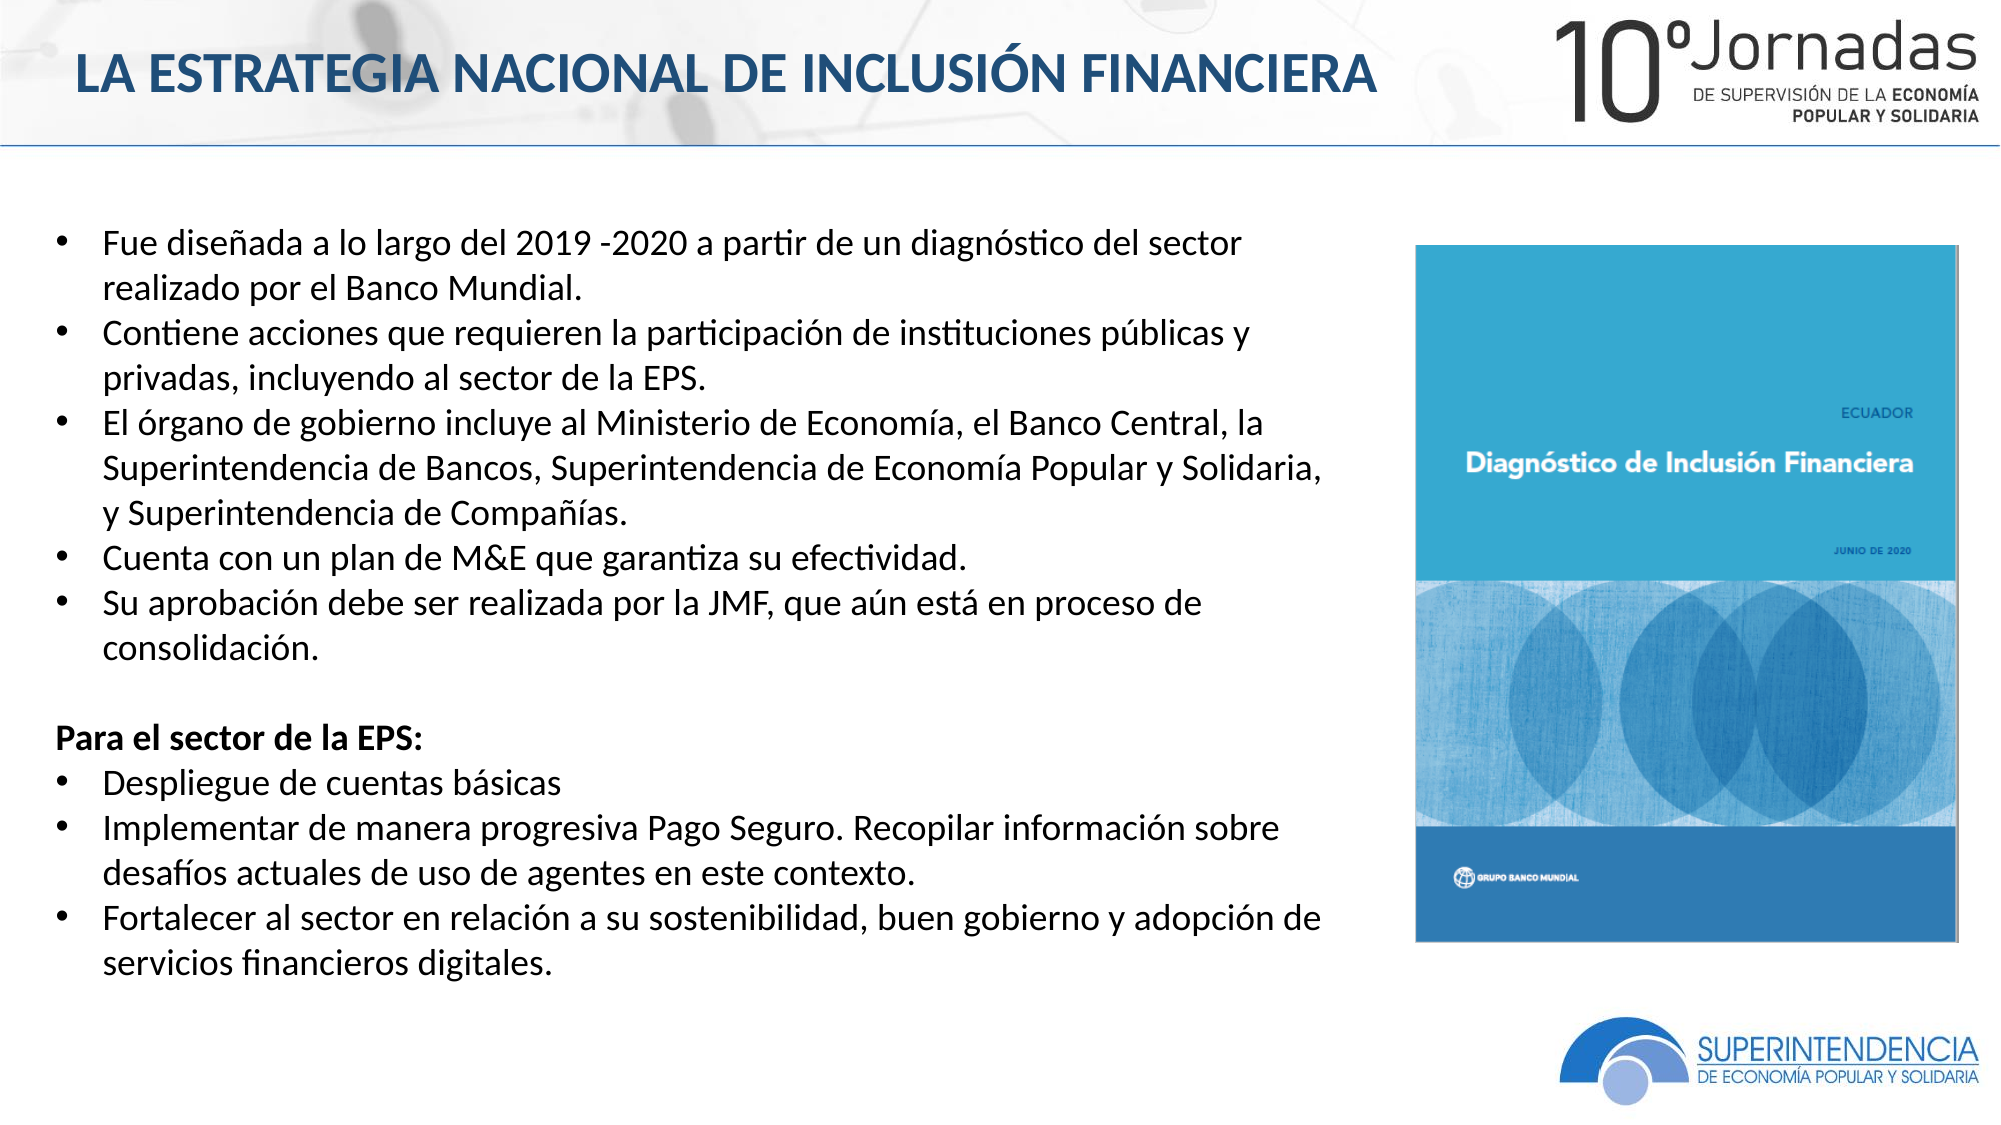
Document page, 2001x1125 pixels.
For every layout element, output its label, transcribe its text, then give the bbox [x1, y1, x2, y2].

text_box Fue diseñada a lo largo del 2019 -2020 a partir de un diagnóstico del sector realizado por el Banco Mundial. Contiene acciones que requieren la participación de instituciones públicas y privadas, incluyendo al sector de la EPS. El órgano de gobierno incluye al Ministerio de Economía, el Banco Central, la Superintendencia de Bancos, Superintendencia de Economía Popular y Solidaria, y Superintendencia de Compañías. Cuenta con un plan de M&E que garantiza su efectividad. Su aprobación debe ser realizada por la JMF, que aún está en proceso de consolidación. Para el sector de la EPS: Despliegue de cuentas básicas Implementar de manera progresiva Pago Seguro. Recopilar información sobre desafíos actuales de uso de agentes en este contexto. Fortalecer al sector en relación a su sostenibilidad, buen gobierno y adopción de servicios financieros digitales. [40, 210, 1348, 1036]
picture [0, 0, 2001, 1125]
text_box LA ESTRATEGIA NACIONAL DE INCLUSIÓN FINANCIERA [60, 26, 1707, 112]
